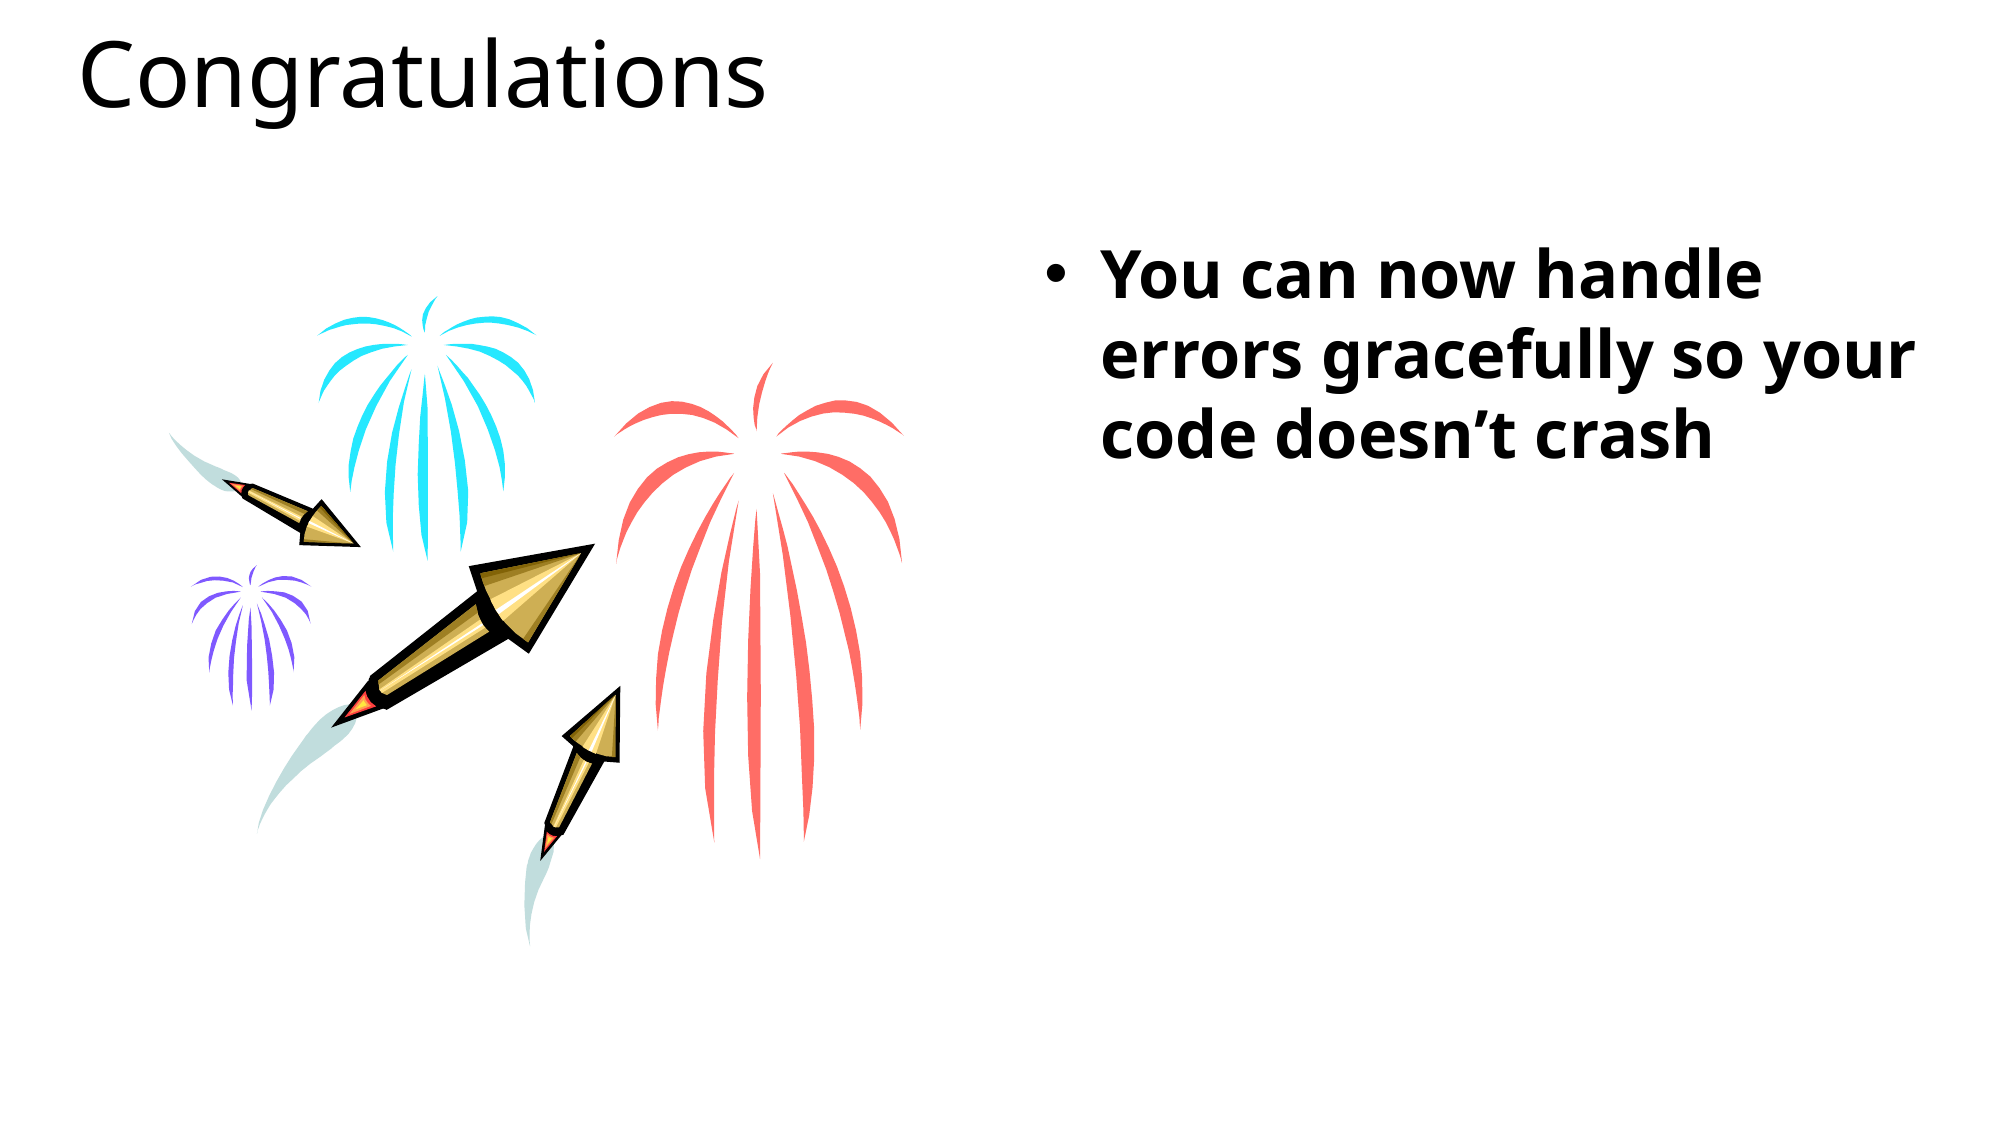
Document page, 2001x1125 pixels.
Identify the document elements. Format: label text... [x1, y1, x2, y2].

list You can now handle errors gracefully so your code doesn’t crash [1029, 224, 1952, 1038]
title Congratulations [62, 29, 1953, 205]
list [168, 291, 905, 947]
